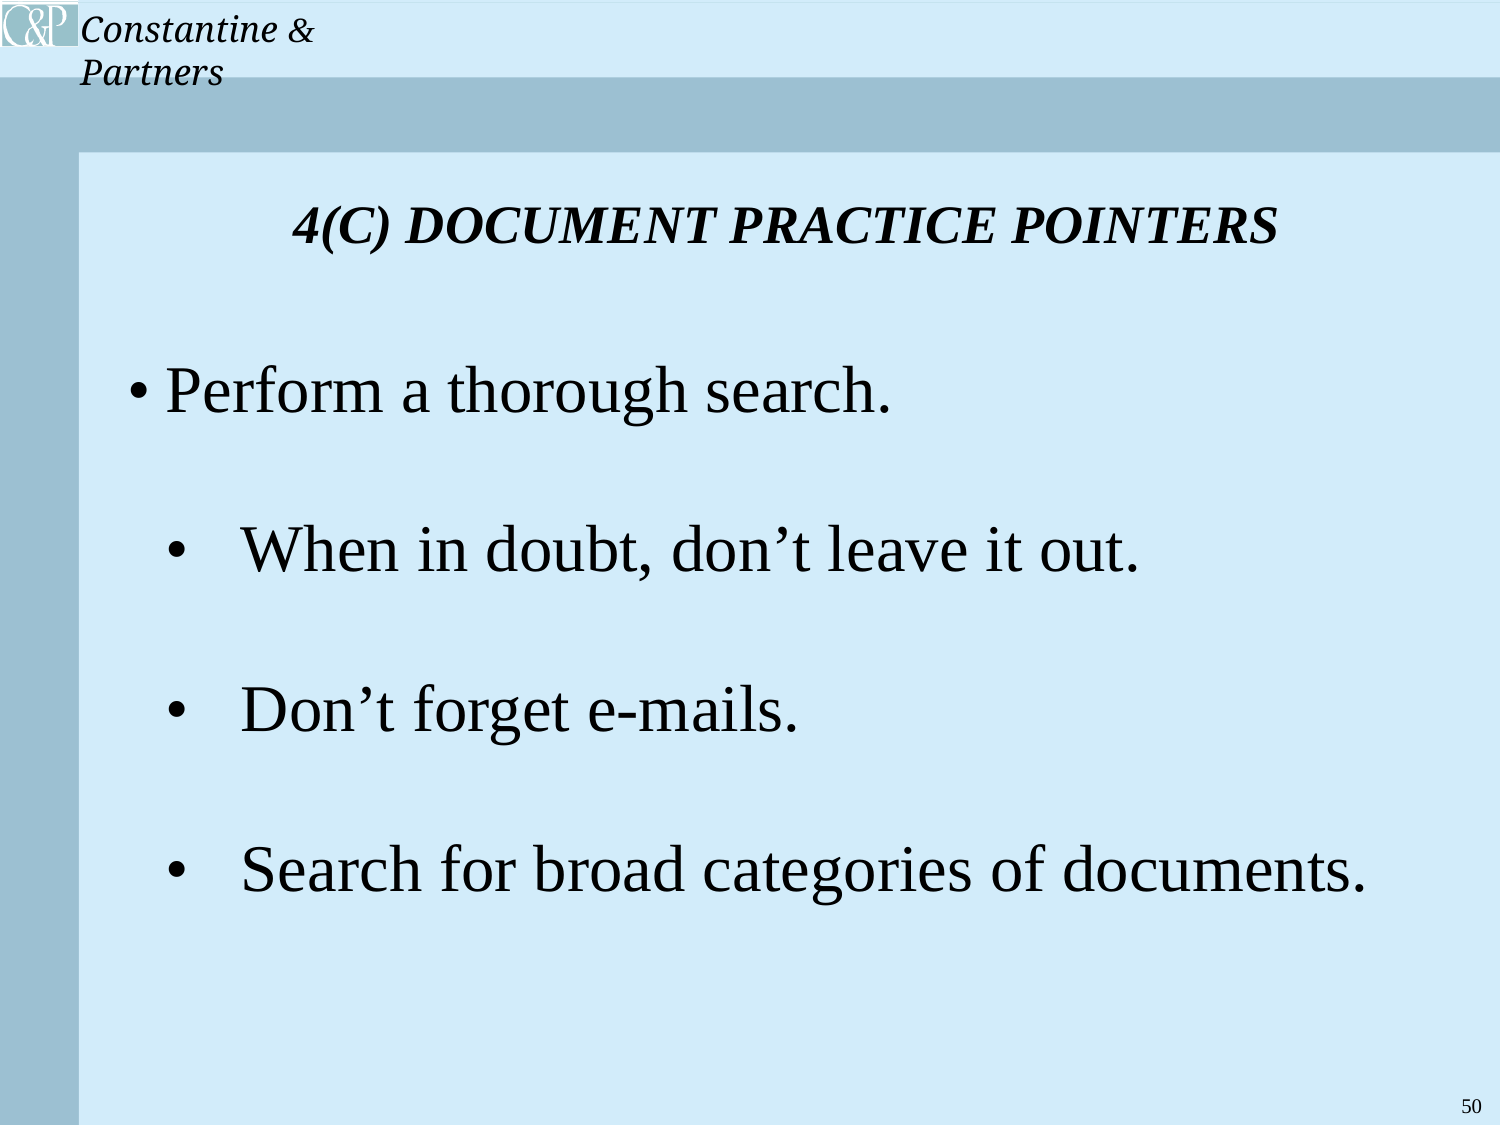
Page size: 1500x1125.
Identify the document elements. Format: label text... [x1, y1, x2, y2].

text_box • Perform a thorough search. • When in doubt, don’t leave it out. • Don’t forget e-mails. • Search for broad categories of documents. [74, 337, 1500, 913]
text_box 4(C) DOCUMENT PRACTICE POINTERS [74, 116, 1500, 262]
